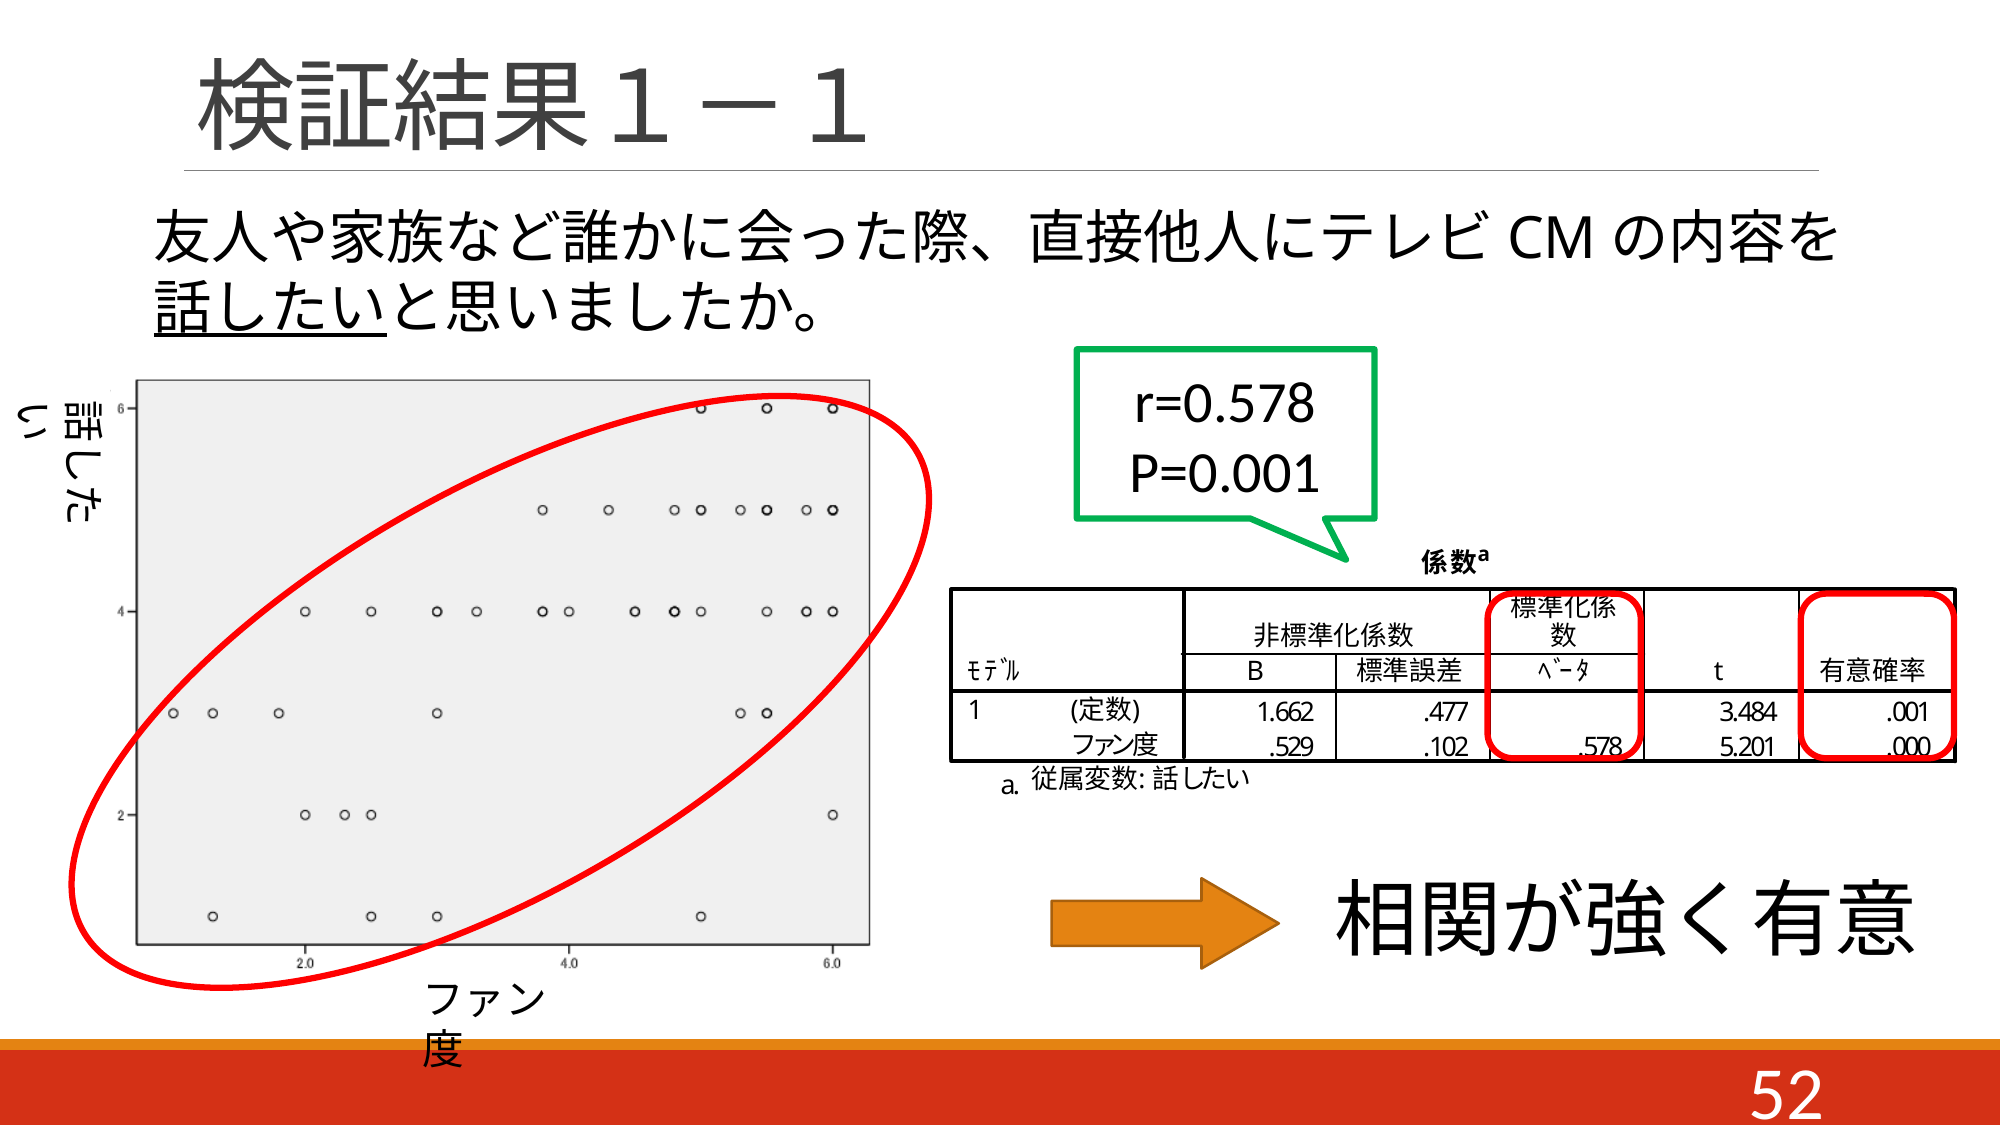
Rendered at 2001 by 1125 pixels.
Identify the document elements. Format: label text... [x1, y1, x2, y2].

text_box r=0.578 P=0.001 [1075, 347, 1376, 515]
picture [109, 363, 887, 976]
picture [939, 518, 1974, 816]
slide_number 52 [1624, 1059, 1840, 1120]
text_box [161, 983, 293, 990]
text_box 友人や家族など誰かに会った際、直接他人にテレビCMの内容を話したいと思いましたか。 [138, 192, 1863, 418]
text_box [896, 425, 931, 604]
text_box ファン度 [407, 983, 589, 1081]
text_box 相関が強く有意 [1307, 858, 1945, 974]
title 検証結果１－１ [180, 28, 1830, 171]
text_box [1050, 877, 1281, 970]
text_box [70, 778, 106, 959]
text_box 話したい [37, 385, 106, 575]
